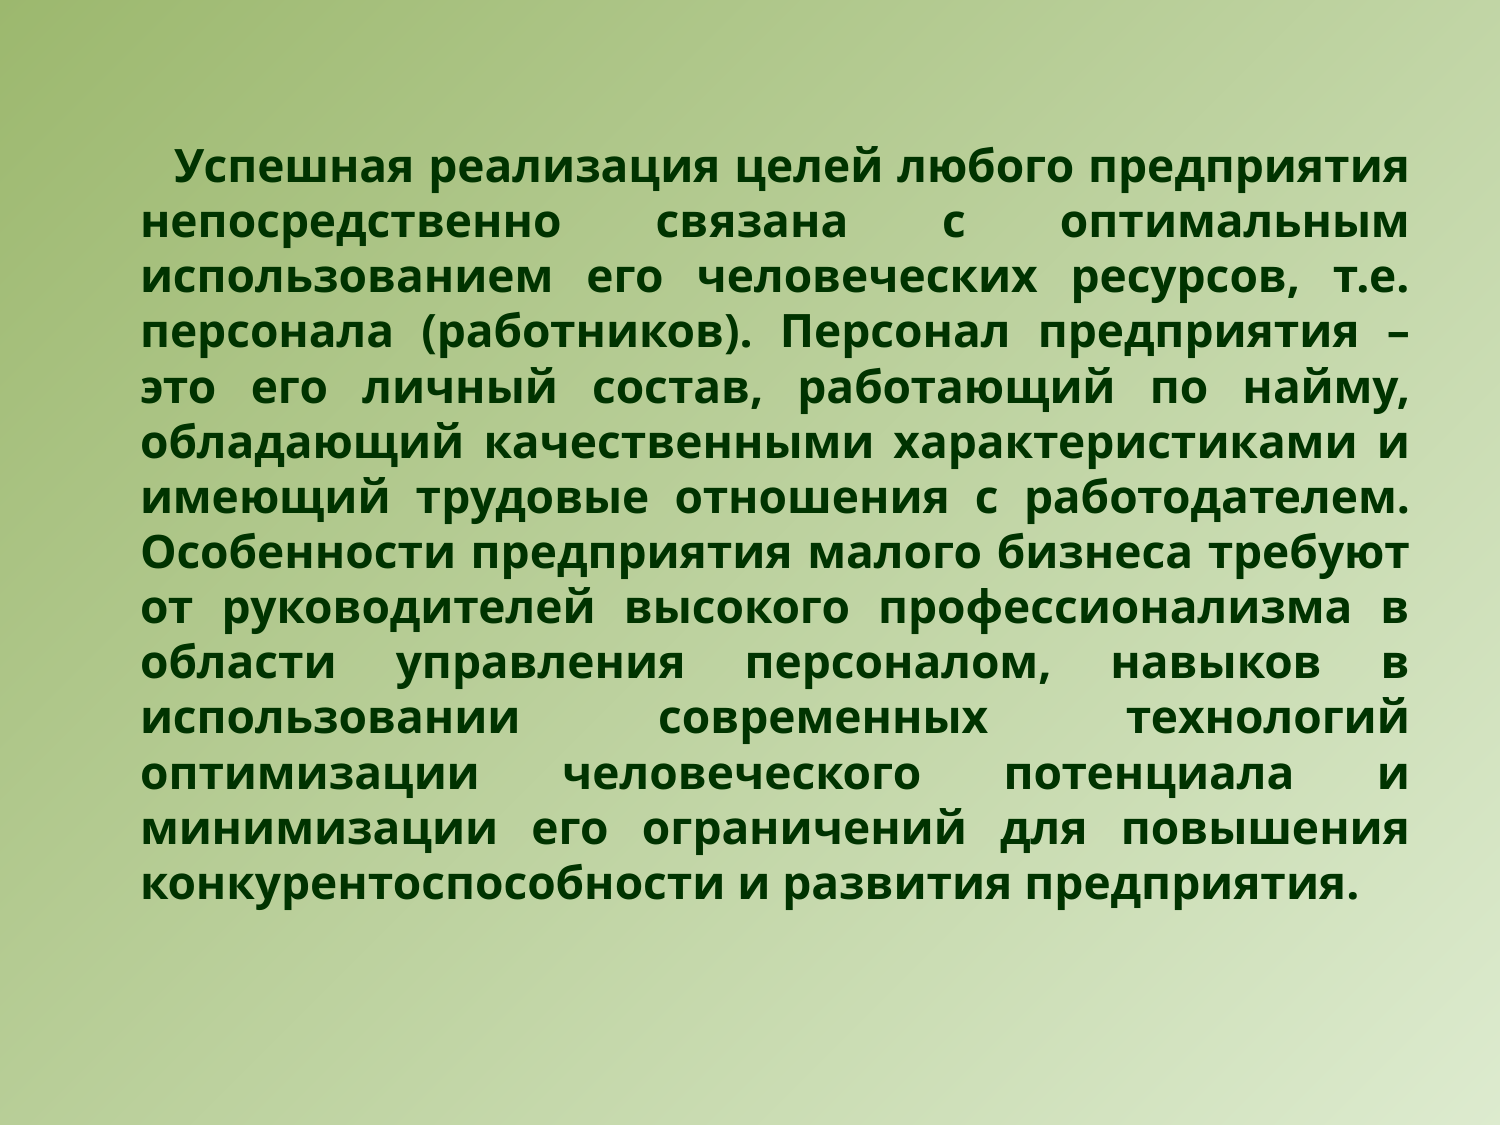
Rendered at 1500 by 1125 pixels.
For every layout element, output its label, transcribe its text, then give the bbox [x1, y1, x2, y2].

list Успешная реализация целей любого предприятия непосредственно связана с оптимальным использованием его человеческих ресурсов, т.е. персонала (работников). Персонал предприятия – это его личный состав, работающий по найму, обладающий качественными характеристиками и имеющий трудовые отношения с работодателем. Особенности предприятия малого бизнеса требуют от руководителей высокого профессионализма в области управления персоналом, навыков в использовании современных технологий оптимизации человеческого потенциала и минимизации его ограничений для повышения конкурентоспособности и развития предприятия. [75, 128, 1425, 1005]
